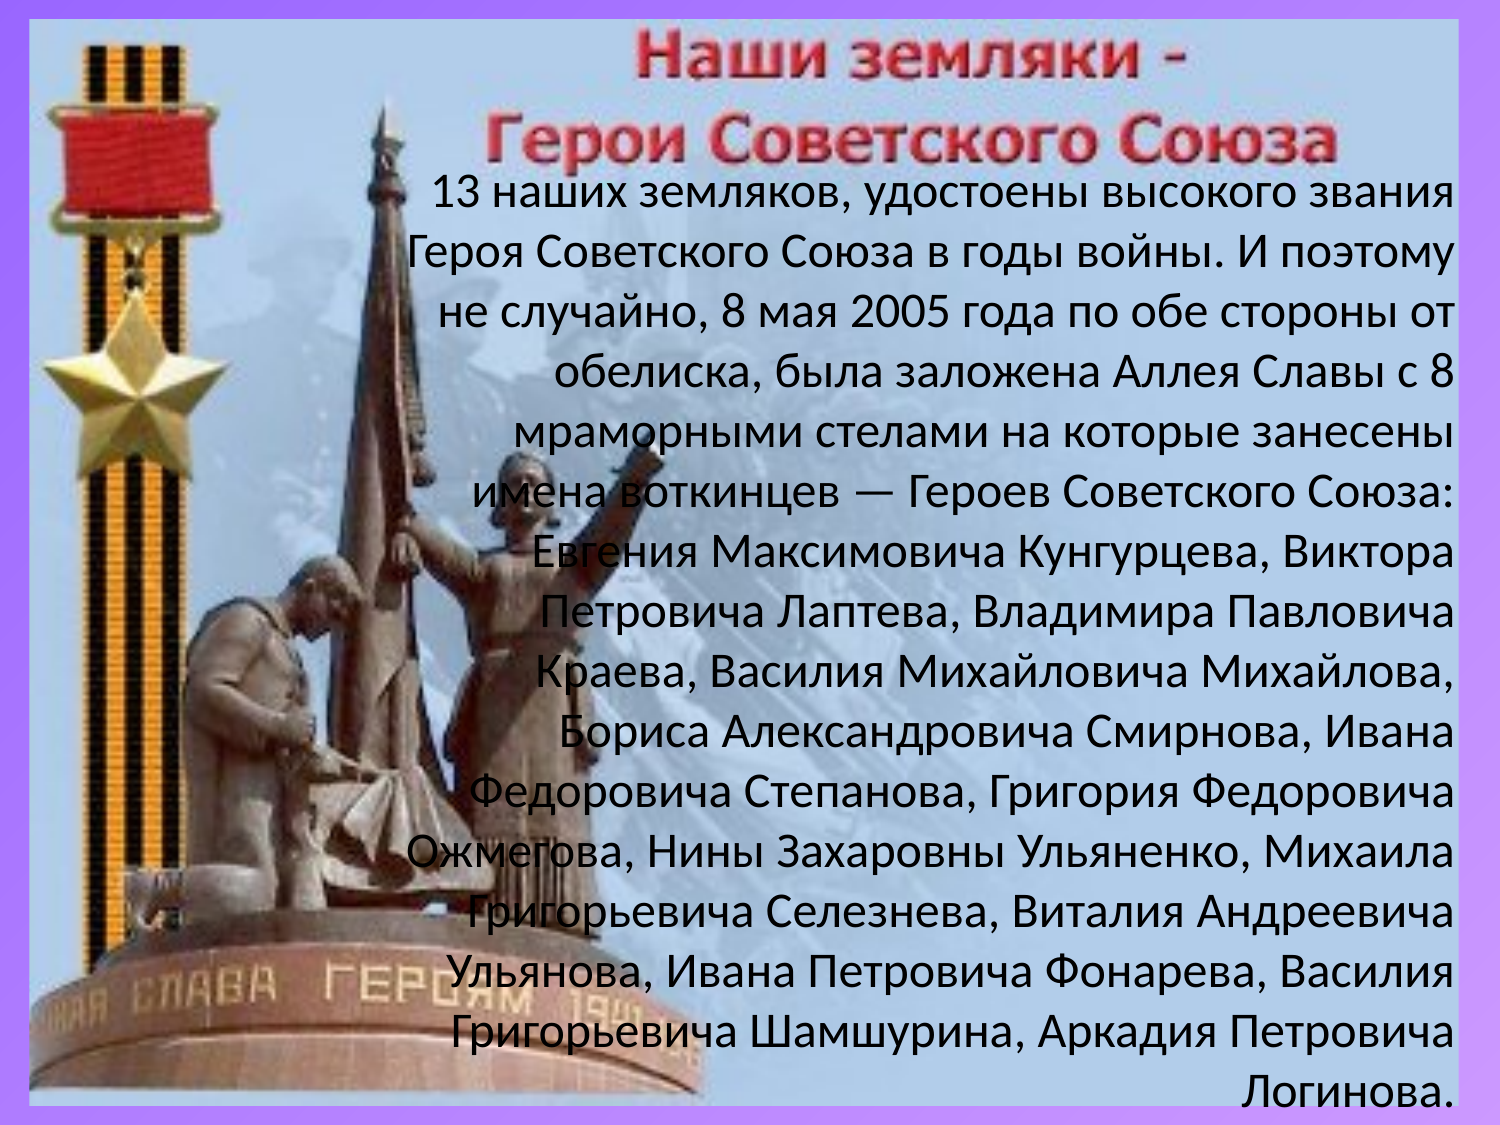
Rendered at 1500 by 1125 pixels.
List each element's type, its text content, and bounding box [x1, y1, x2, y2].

text_box 13 наших земляков, удостоены высокого звания Героя Советского Союза в годы войны. И поэтому не случайно, 8 мая 2005 года по обе стороны от обелиска, была заложена Аллея Славы с 8 мраморными стелами на которые занесены имена воткинцев — Героев Советского Союза: Евгения Максимовича Кунгурцева, Виктора Петровича Лаптева, Владимира Павловича Краева, Василия Михайловича Михайлова, Бориса Александровича Смирнова, Ивана Федоровича Степанова, Григория Федоровича Ожмегова, Нины Захаровны Ульяненко, Михаила Григорьевича Селезнева, Виталия Андреевича Ульянова, Ивана Петровича Фонарева, Василия Григорьевича Шамшурина, Аркадия Петровича Логинова. [371, 149, 1471, 1125]
picture [29, 18, 1459, 1107]
